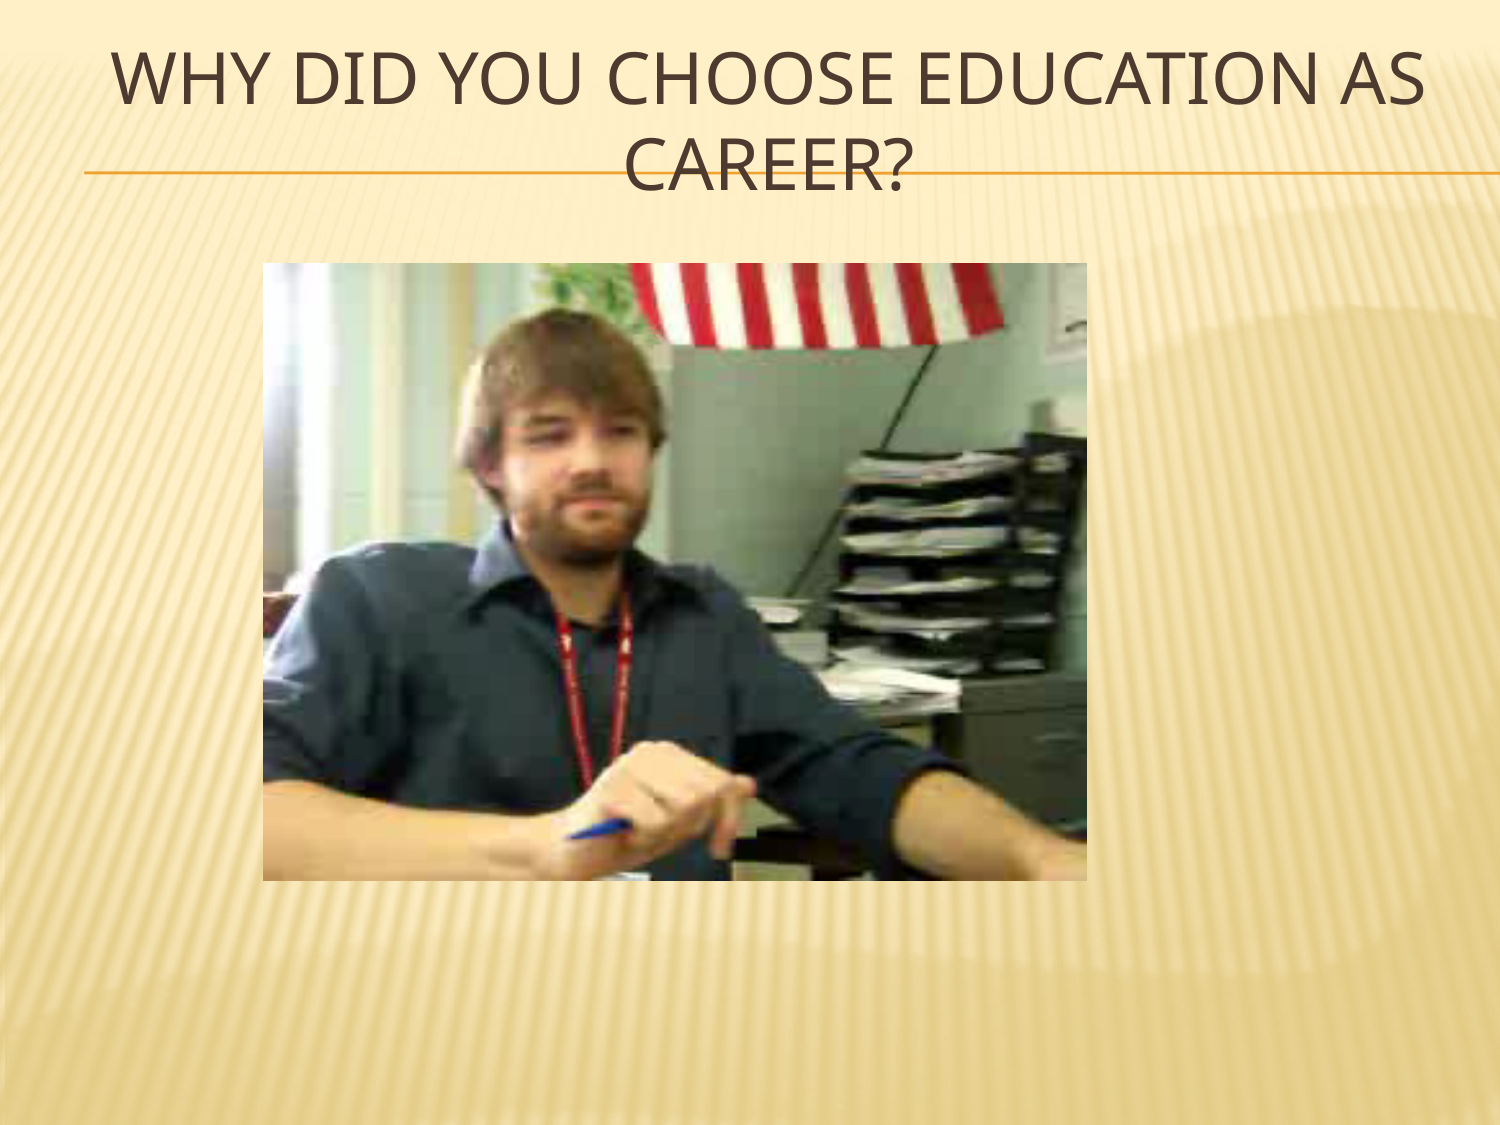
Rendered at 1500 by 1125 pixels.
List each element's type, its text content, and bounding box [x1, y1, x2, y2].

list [262, 262, 1088, 882]
title Why did you choose education as career? [37, 24, 1500, 213]
